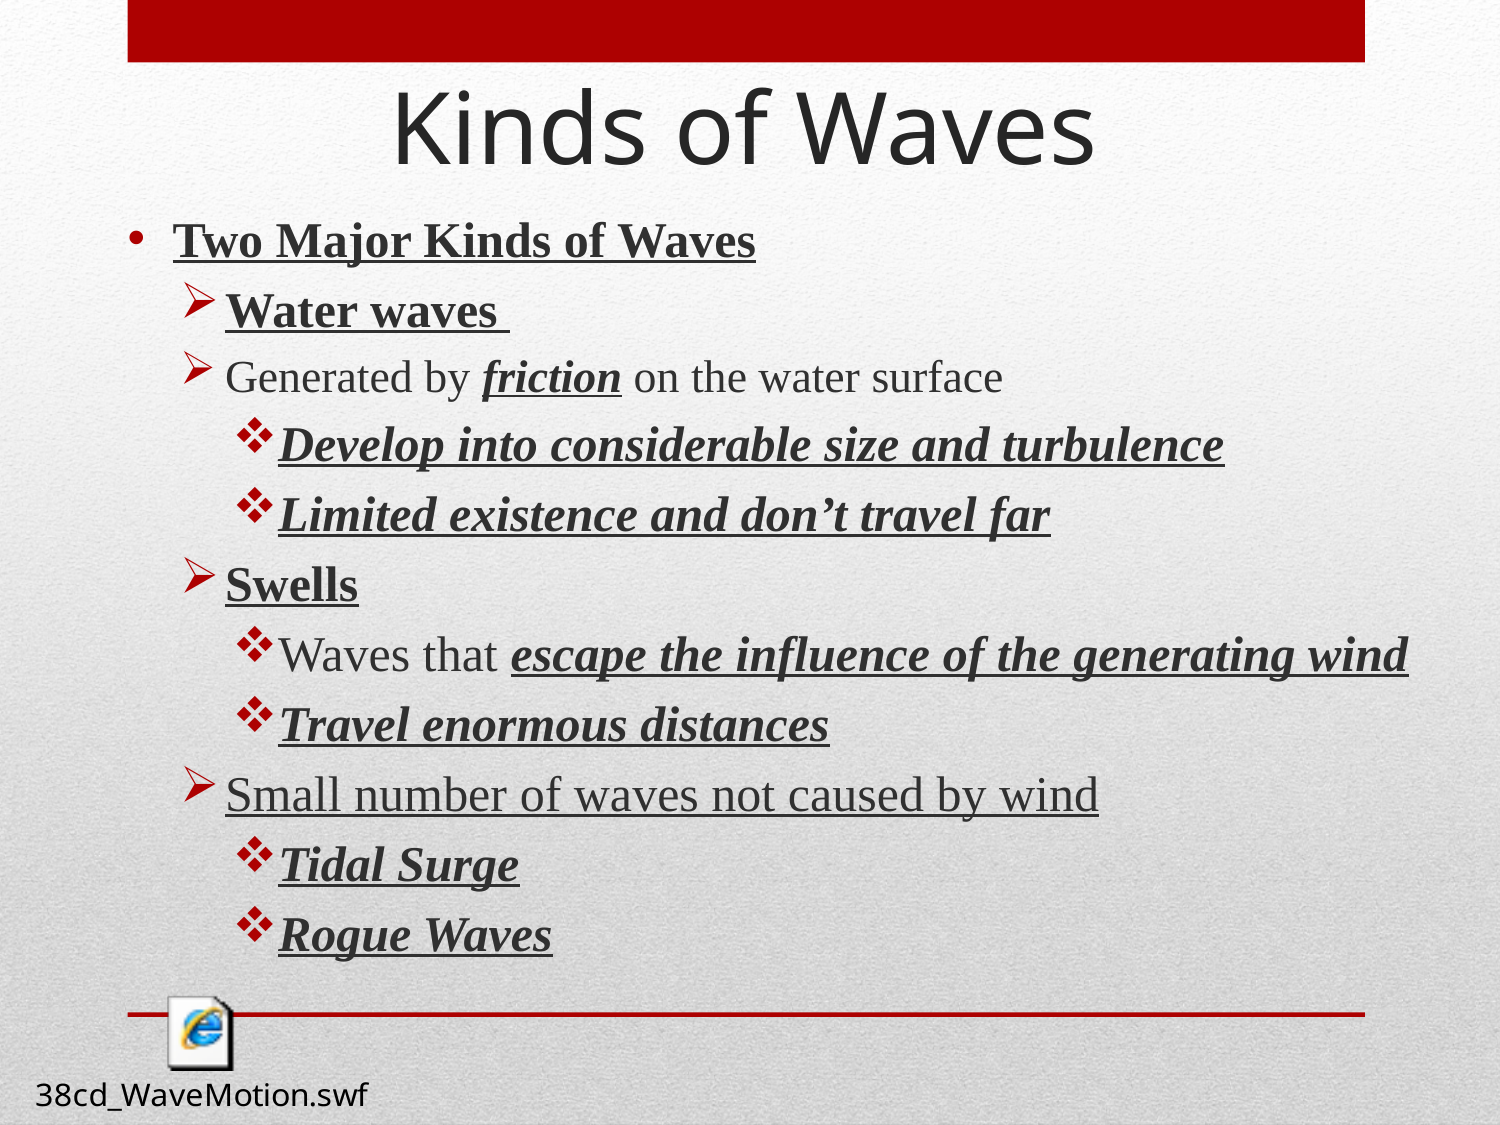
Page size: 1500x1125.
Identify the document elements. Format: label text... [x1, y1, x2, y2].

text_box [0, 986, 401, 1125]
list Two Major Kinds of Waves Water waves Generated by friction on the water surface Develop into considerable size and turbulence Limited existence and don’t travel far Swells Waves that escape the influence of the generating wind Travel enormous distances Small number of waves not caused by wind Tidal Surge Rogue Waves [112, 187, 1425, 981]
title Kinds of Waves [137, 24, 1350, 187]
